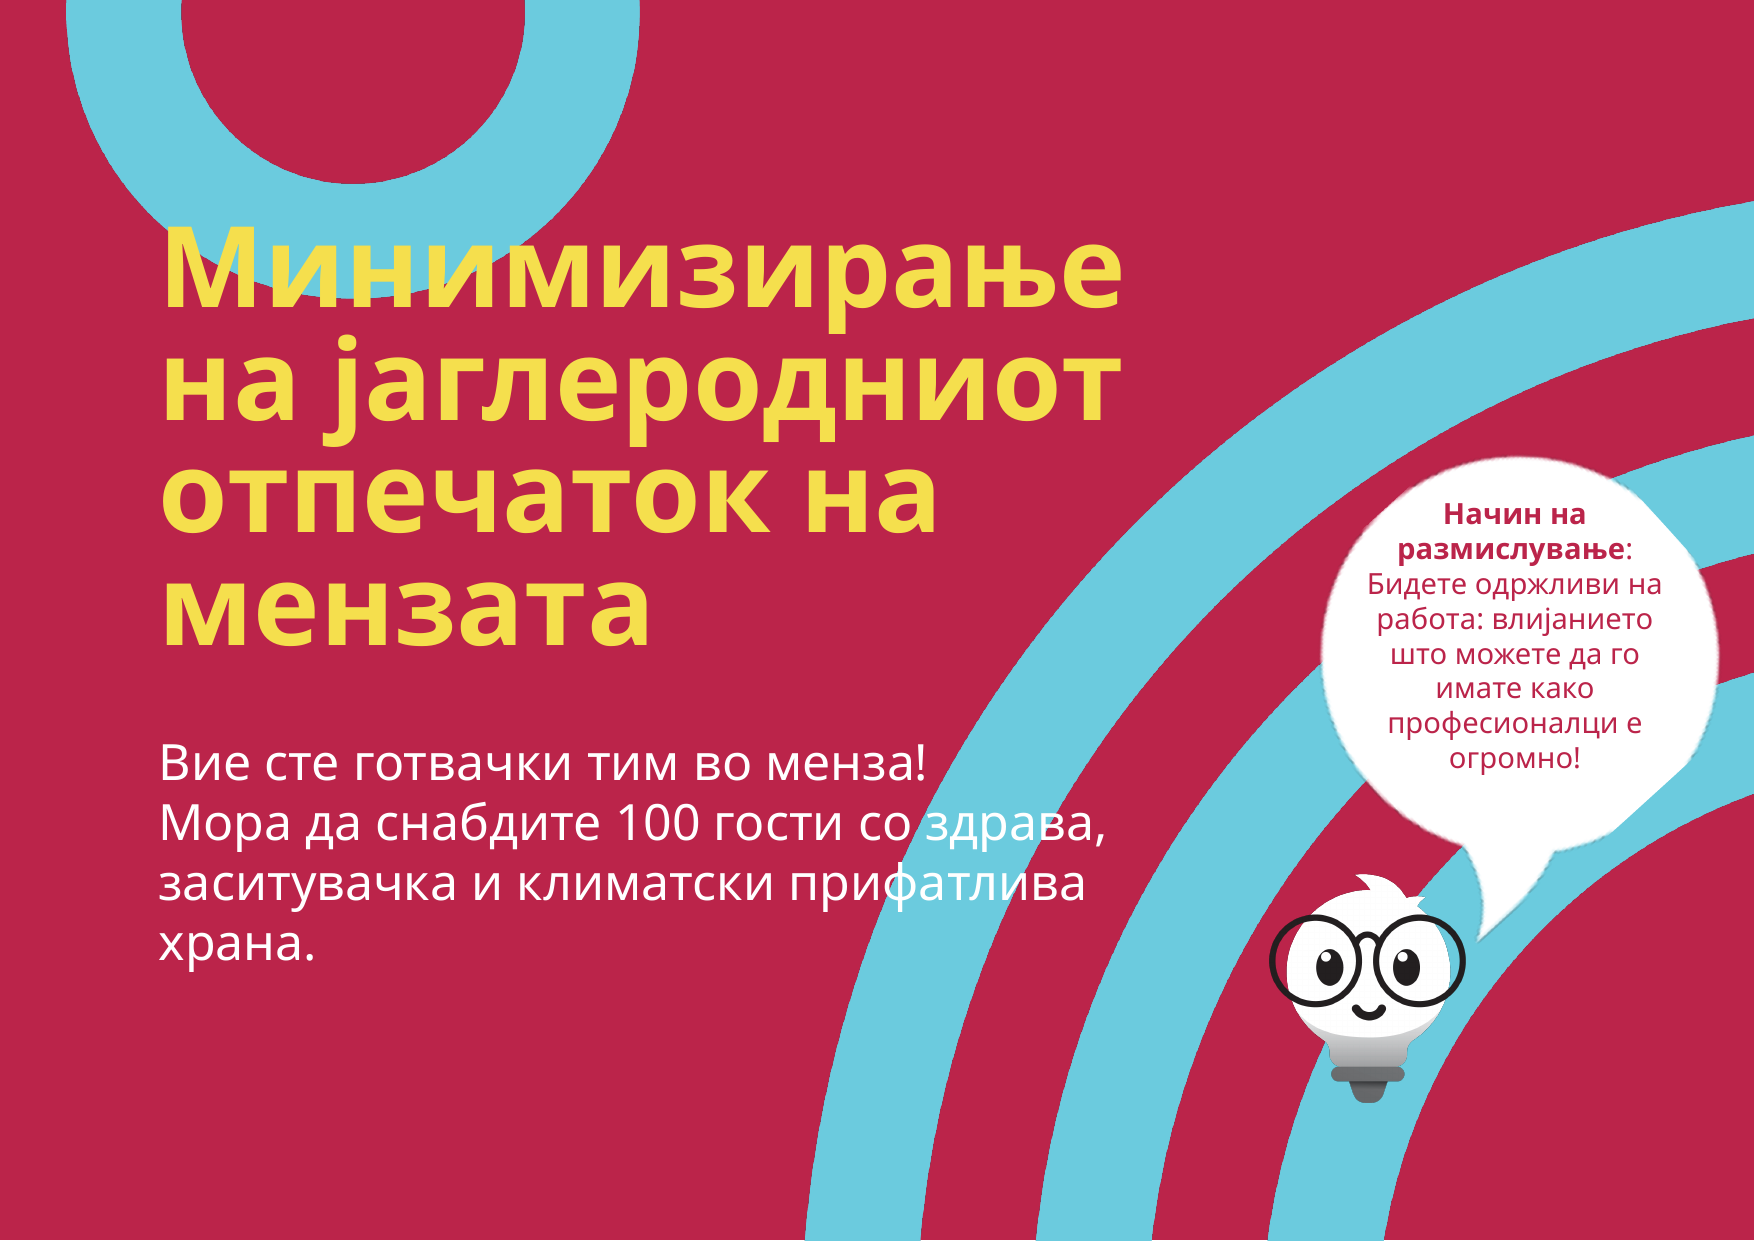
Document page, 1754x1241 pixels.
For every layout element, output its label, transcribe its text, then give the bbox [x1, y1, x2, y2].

picture [801, 184, 1754, 1241]
text_box Вие сте готвачки тим во менза! Мора да снабдите 100 гости со здрава, заситувачка и климатски прифатлива храна. [143, 722, 801, 978]
text_box Минимизирање на јаглеродниот отпечаток на мензата [143, 210, 801, 676]
picture [66, 0, 640, 299]
